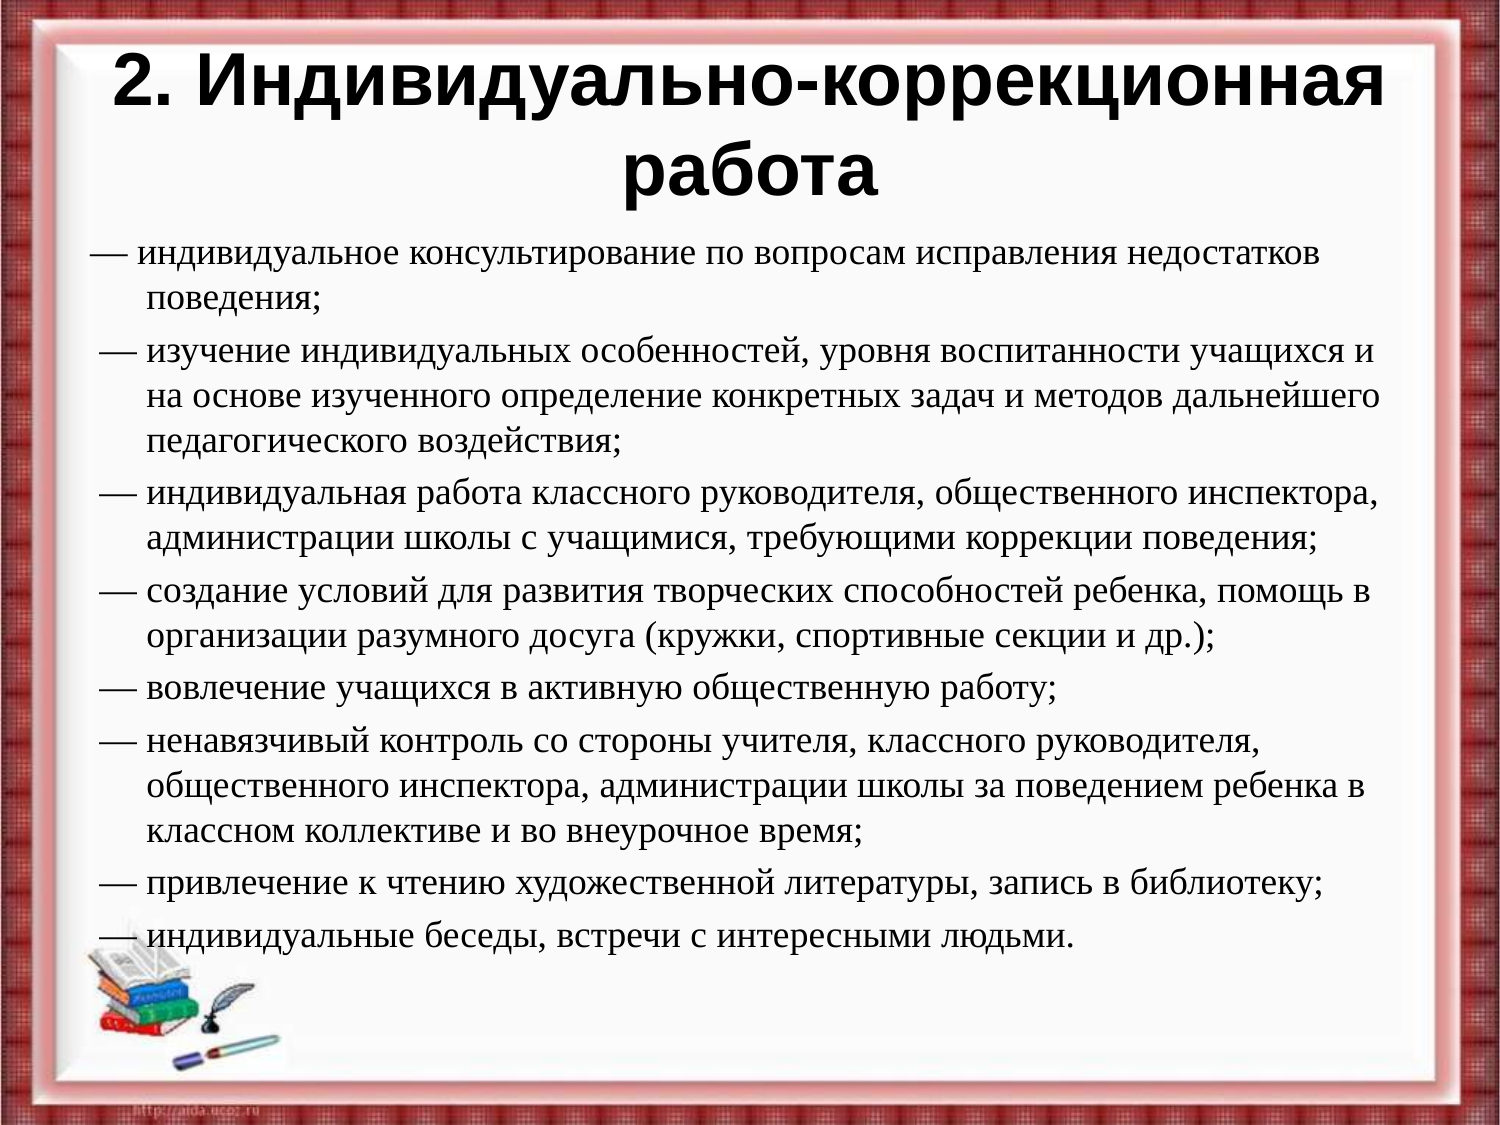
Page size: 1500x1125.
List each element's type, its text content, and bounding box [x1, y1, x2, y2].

title 2. Индивидуально-коррекционная работа [74, 44, 1426, 197]
list — индивидуальное консультирование по вопросам исправления недостатков поведения; — изучение индивидуальных особенностей, уровня воспитанности учащихся и на основе изученного определение конкретных задач и методов дальнейшего педагогического воздействия; — индивидуальная работа классного руководителя, общественного инспектора, администрации школы с учащимися, требующими коррекции поведения; — создание условий для развития творческих способностей ребенка, помощь в организации разумного досуга (кружки, спортивные секции и др.); — вовлечение учащихся в активную общественную работу; — ненавязчивый контроль со стороны учителя, классного руководителя, общественного инспектора, администрации школы за поведением ребенка в классном коллективе и во внеурочное время; — привлечение к чтению художественной литературы, запись в библиотеку; — индивидуальные беседы, встречи с интересными людьми. [74, 219, 1426, 1006]
picture [0, 0, 1500, 1125]
